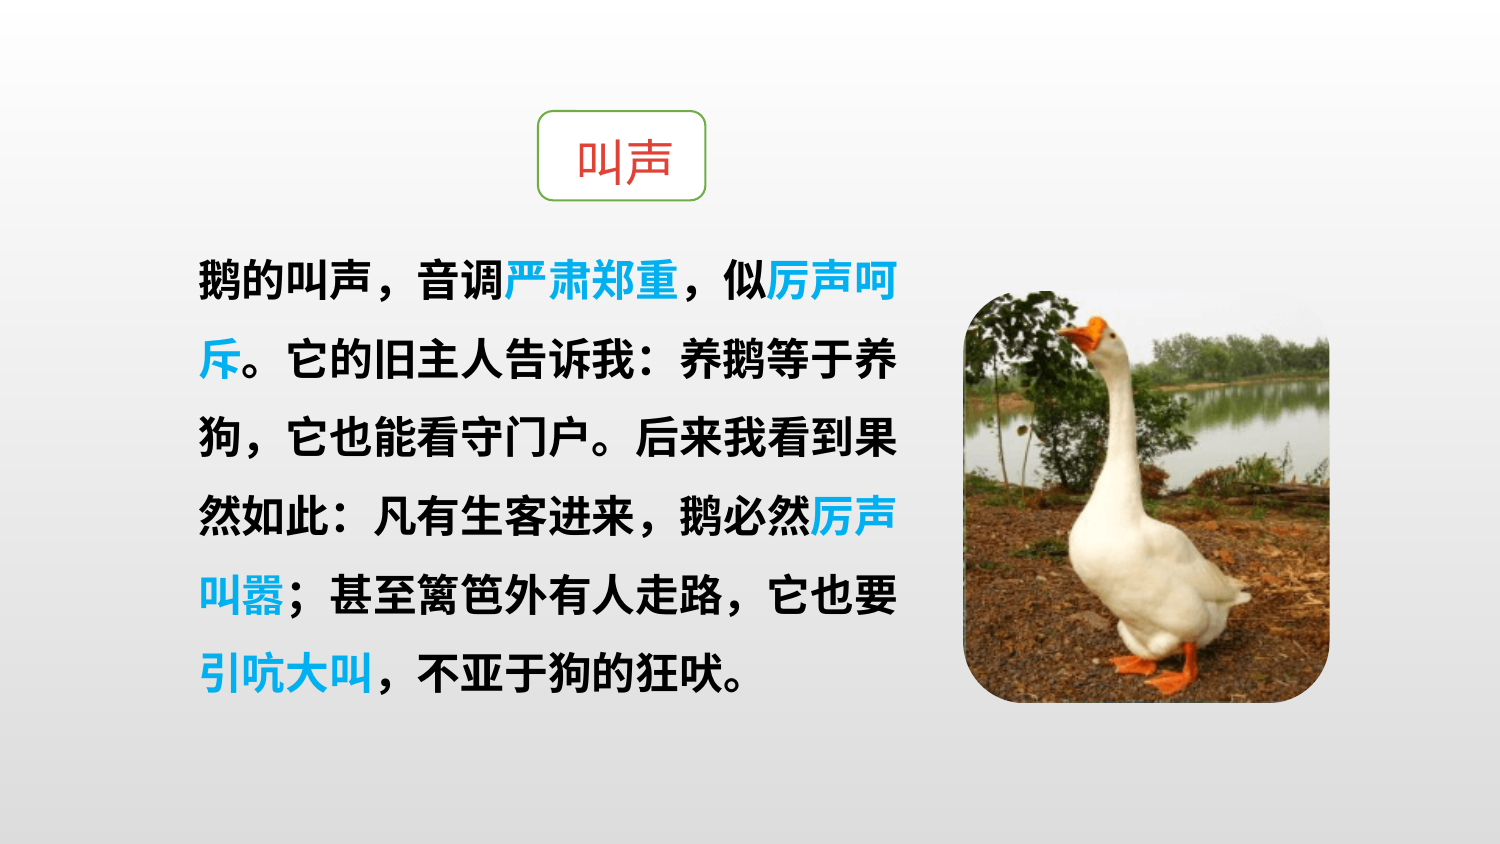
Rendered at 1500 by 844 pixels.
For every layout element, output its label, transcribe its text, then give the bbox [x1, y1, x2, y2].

picture [963, 291, 1330, 704]
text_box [537, 111, 706, 201]
text_box 鹅的叫声，音调严肃郑重，似厉声呵斥。它的旧主人告诉我：养鹅等于养狗，它也能看守门户。后来我看到果然如此：凡有生客进来，鹅必然厉声叫嚣；甚至篱笆外有人走路，它也要引吭大叫，不亚于狗的狂吠。 [186, 220, 931, 705]
